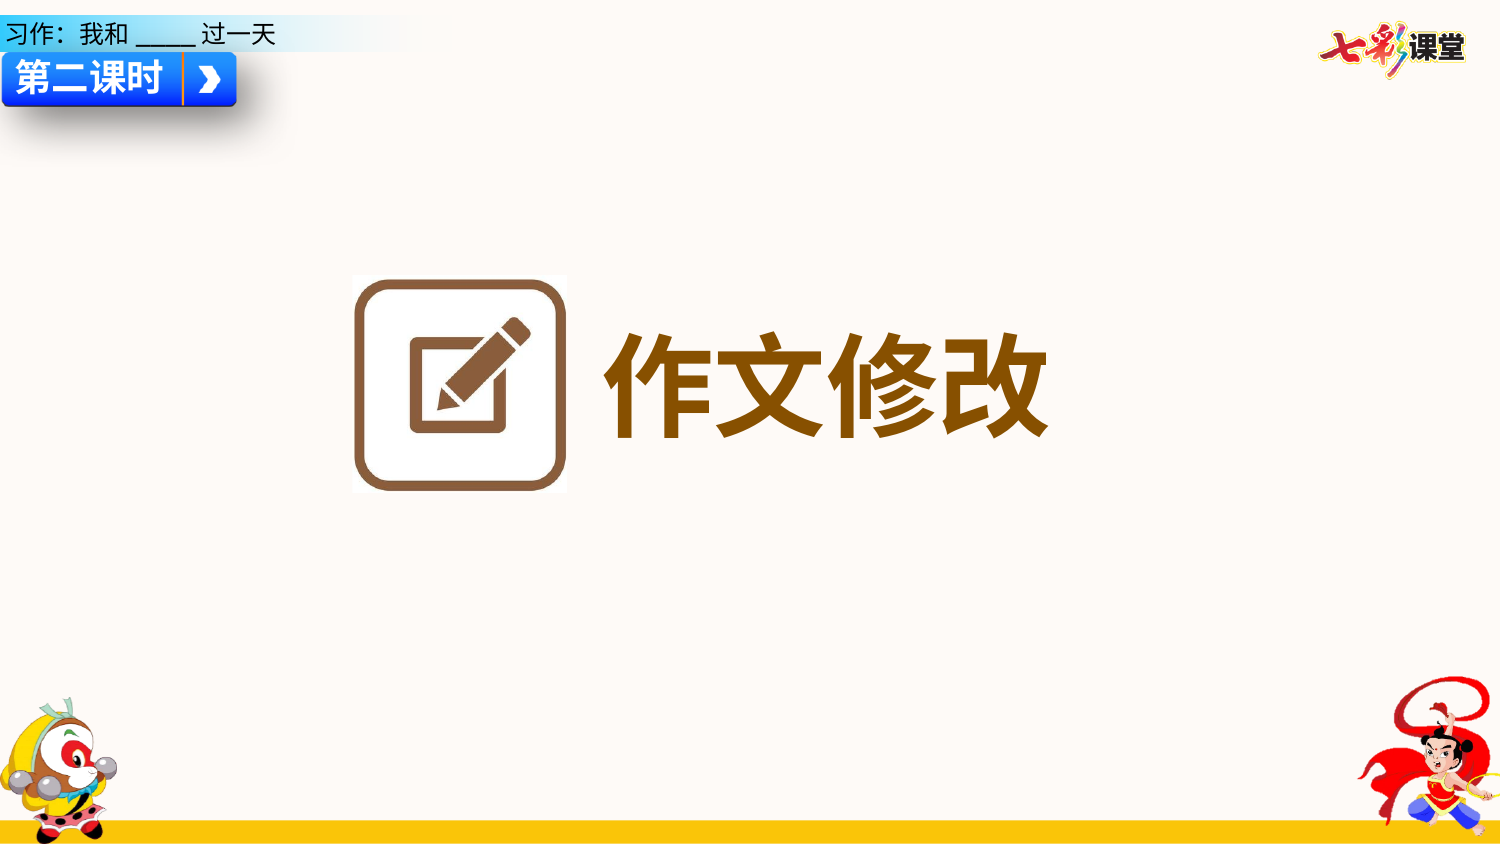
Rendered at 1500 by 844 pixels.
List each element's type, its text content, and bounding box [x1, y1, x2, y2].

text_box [0, 48, 237, 107]
picture [0, 697, 117, 844]
text_box 作文修改 [589, 310, 1075, 457]
picture [352, 275, 568, 494]
picture [1350, 668, 1500, 844]
picture [1316, 20, 1468, 80]
